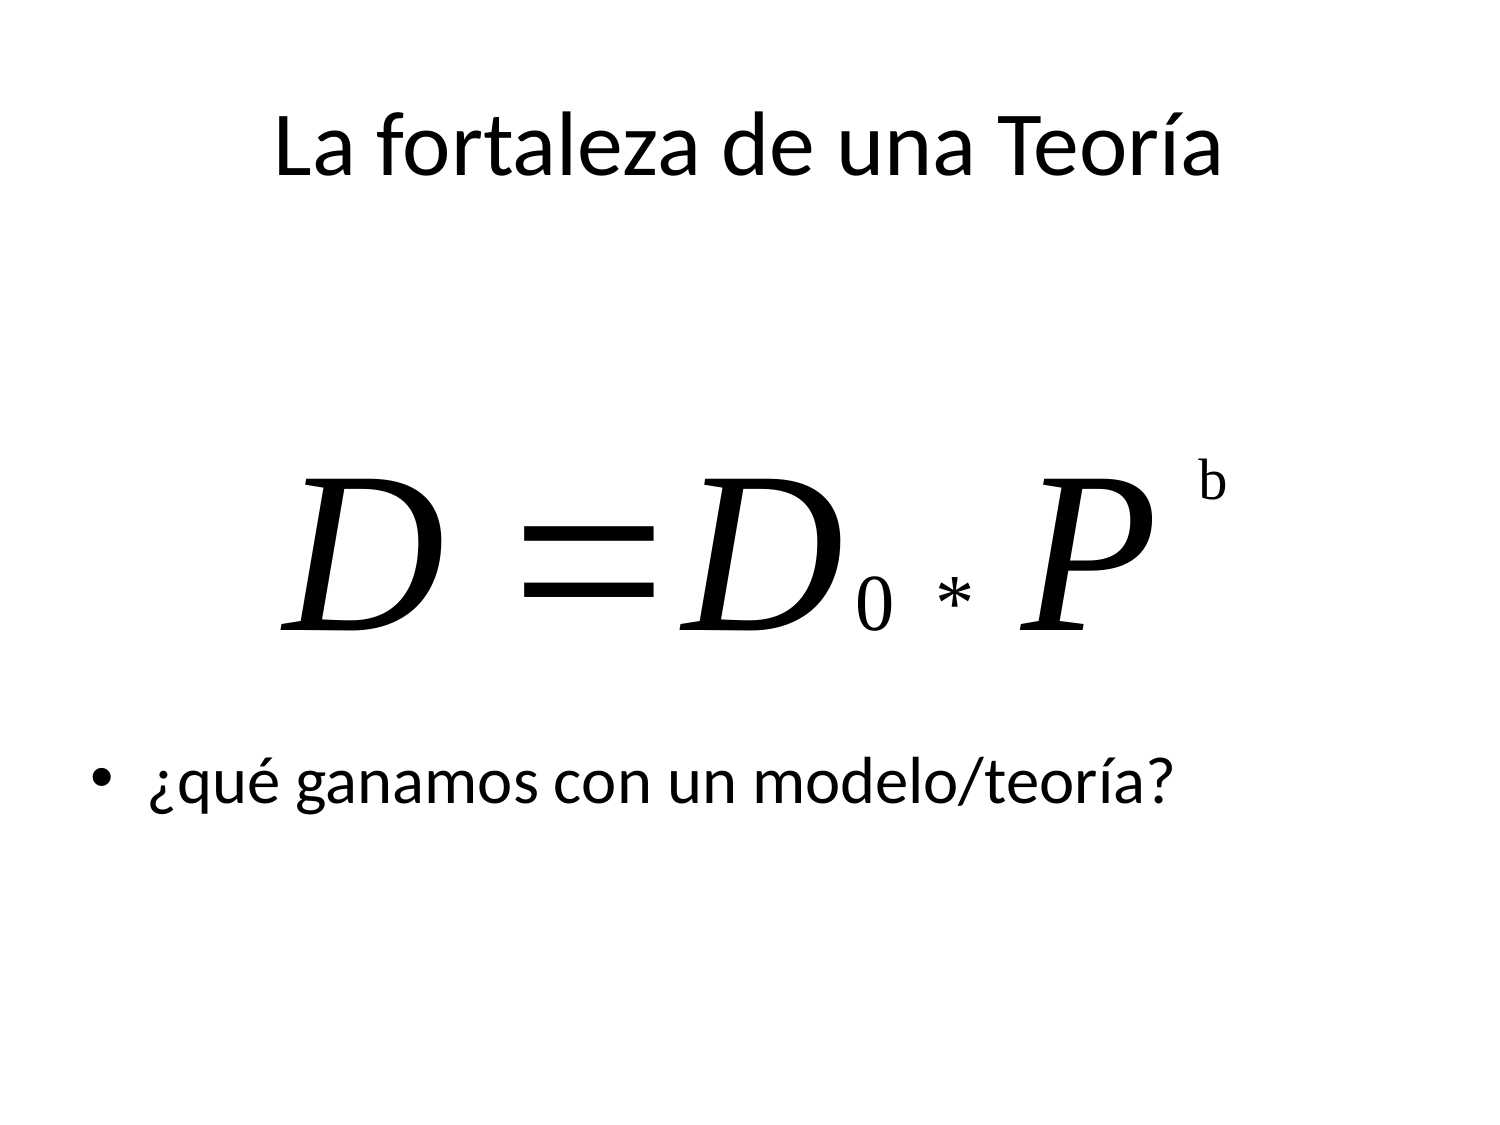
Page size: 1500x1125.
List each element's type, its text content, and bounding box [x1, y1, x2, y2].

list ¿qué ganamos con un modelo/teoría? [75, 262, 1425, 1005]
title La fortaleza de una Teoría [75, 45, 1425, 233]
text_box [257, 433, 1302, 665]
